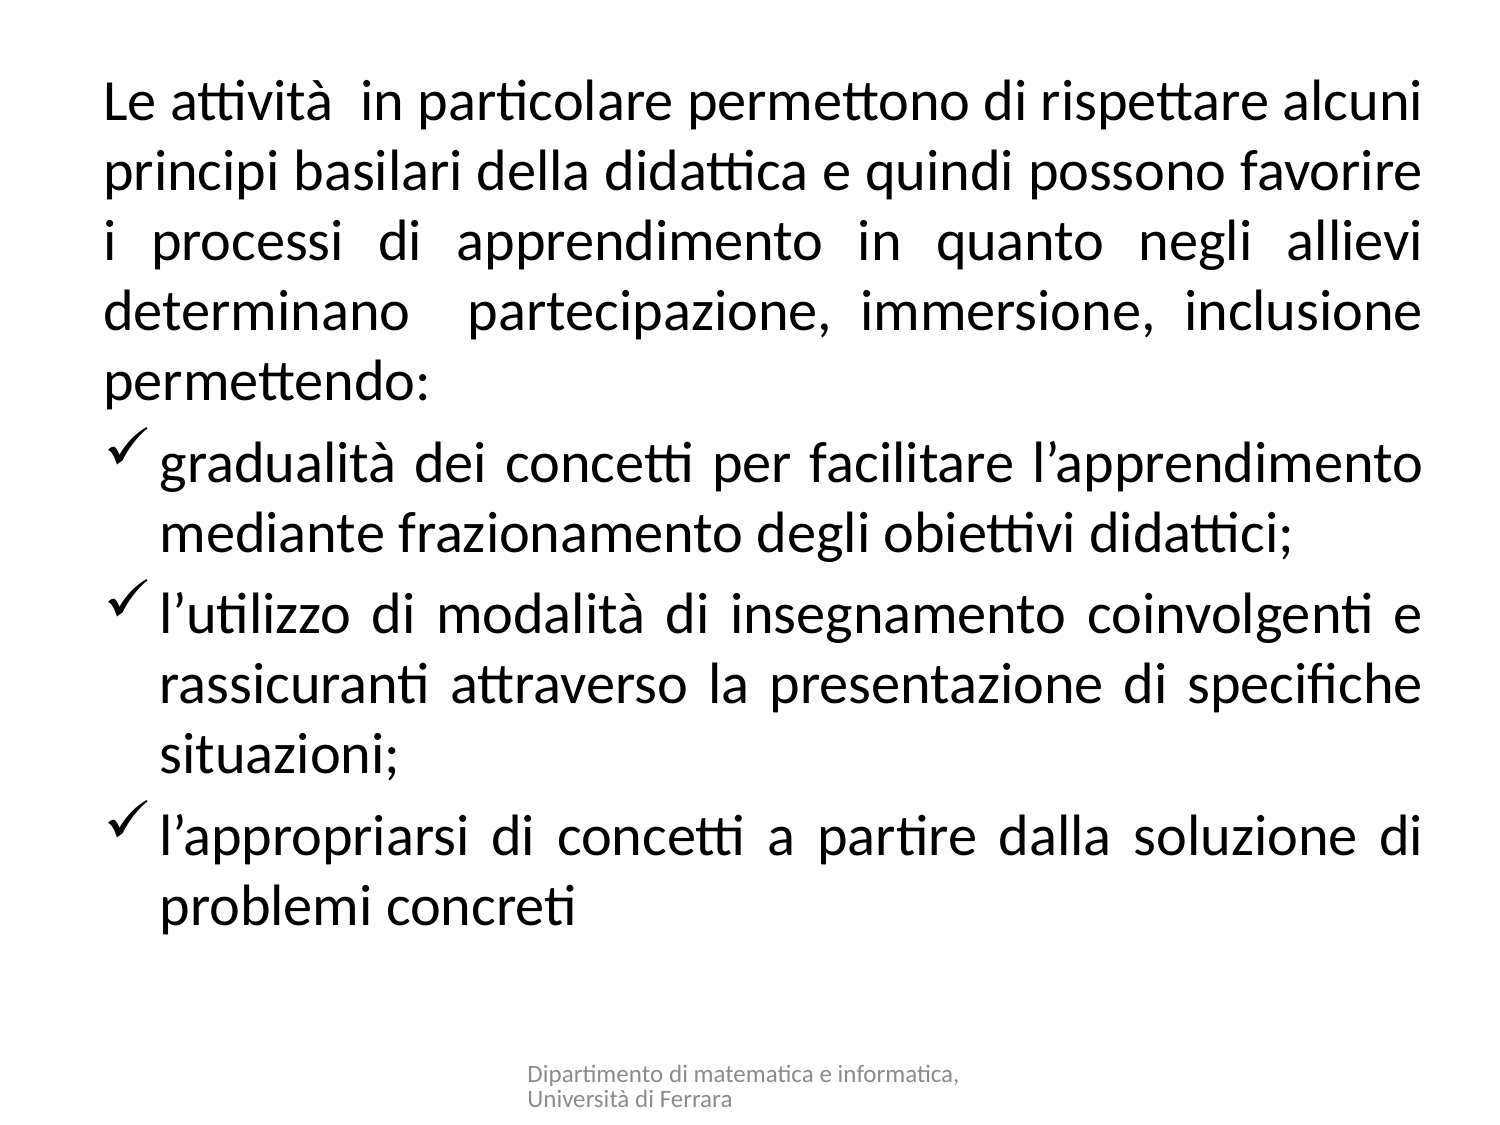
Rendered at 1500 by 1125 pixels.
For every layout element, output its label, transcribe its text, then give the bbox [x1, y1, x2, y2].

footer Dipartimento di matematica e informatica, Università di Ferrara [512, 1042, 988, 1103]
list Le attività in particolare permettono di rispettare alcuni principi basilari della didattica e quindi possono favorire i processi di apprendimento in quanto negli allievi determinano partecipazione, immersione, inclusione permettendo: gradualità dei concetti per facilitare l’apprendimento mediante frazionamento degli obiettivi didattici; l’utilizzo di modalità di insegnamento coinvolgenti e rassicuranti attraverso la presentazione di specifiche situazioni; l’appropriarsi di concetti a partire dalla soluzione di problemi concreti [88, 54, 1439, 797]
